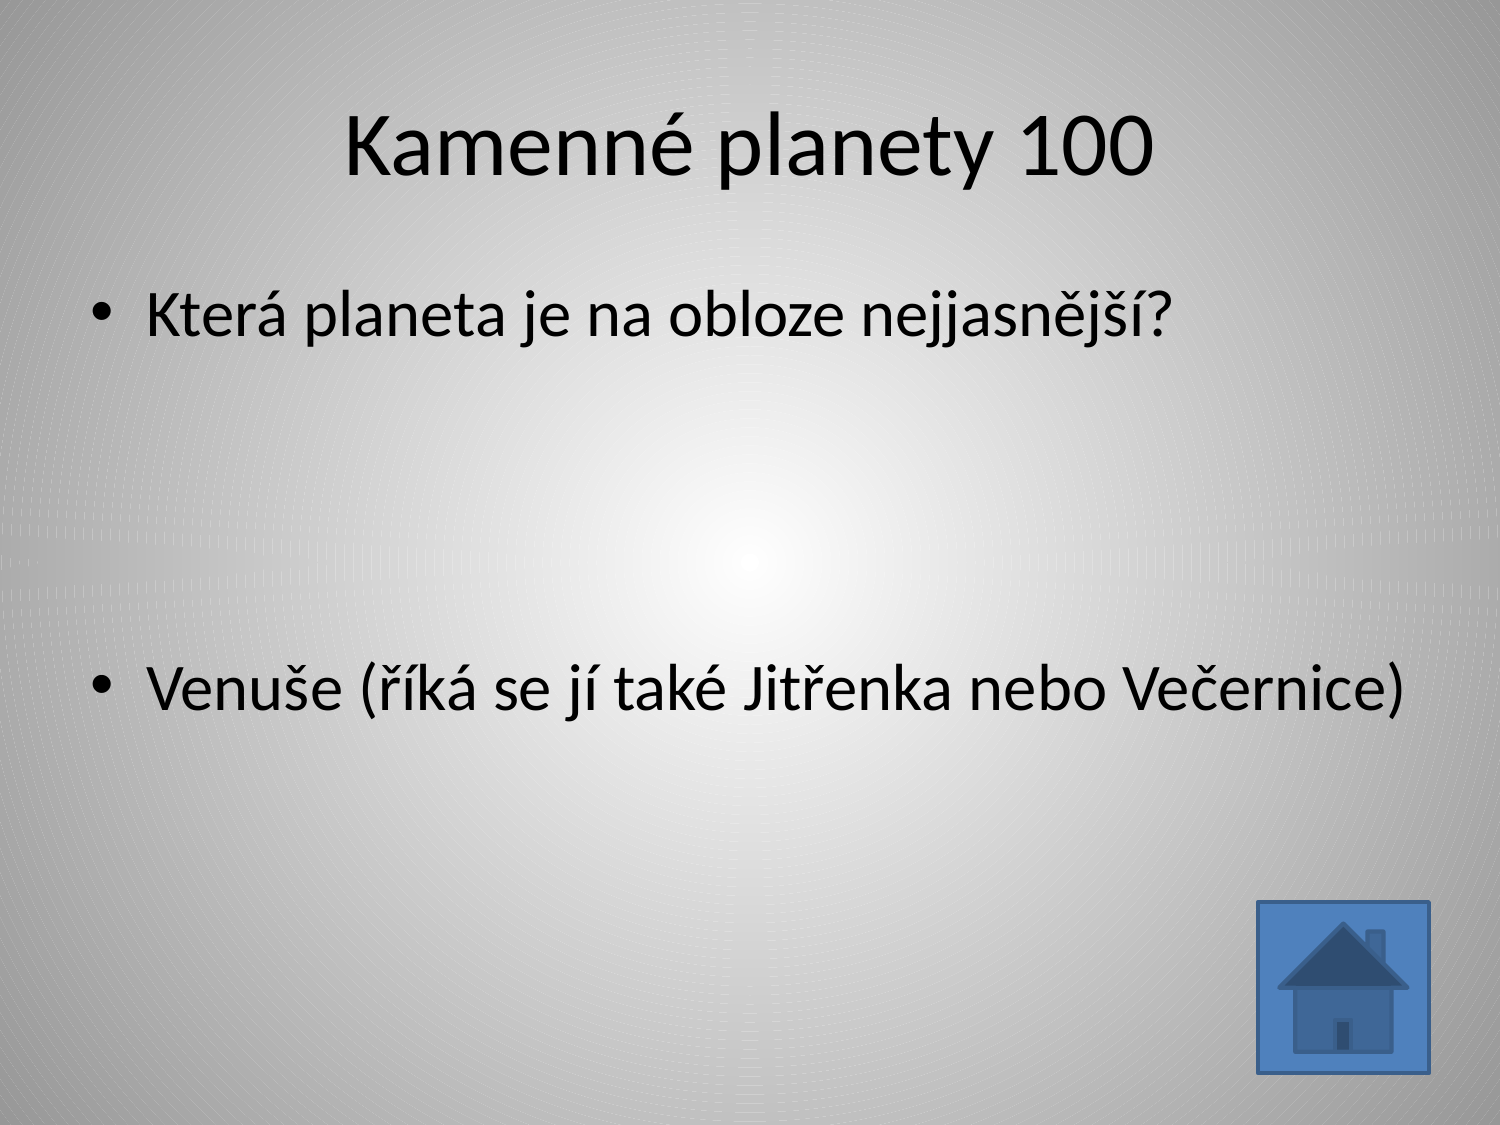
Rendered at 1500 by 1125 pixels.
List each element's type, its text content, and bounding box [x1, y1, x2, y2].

text_box [1256, 900, 1431, 1075]
title Kamenné planety 100 [75, 45, 1425, 233]
list Která planeta je na obloze nejjasnější? Venuše (říká se jí také Jitřenka nebo Večernice) [75, 262, 1425, 1005]
